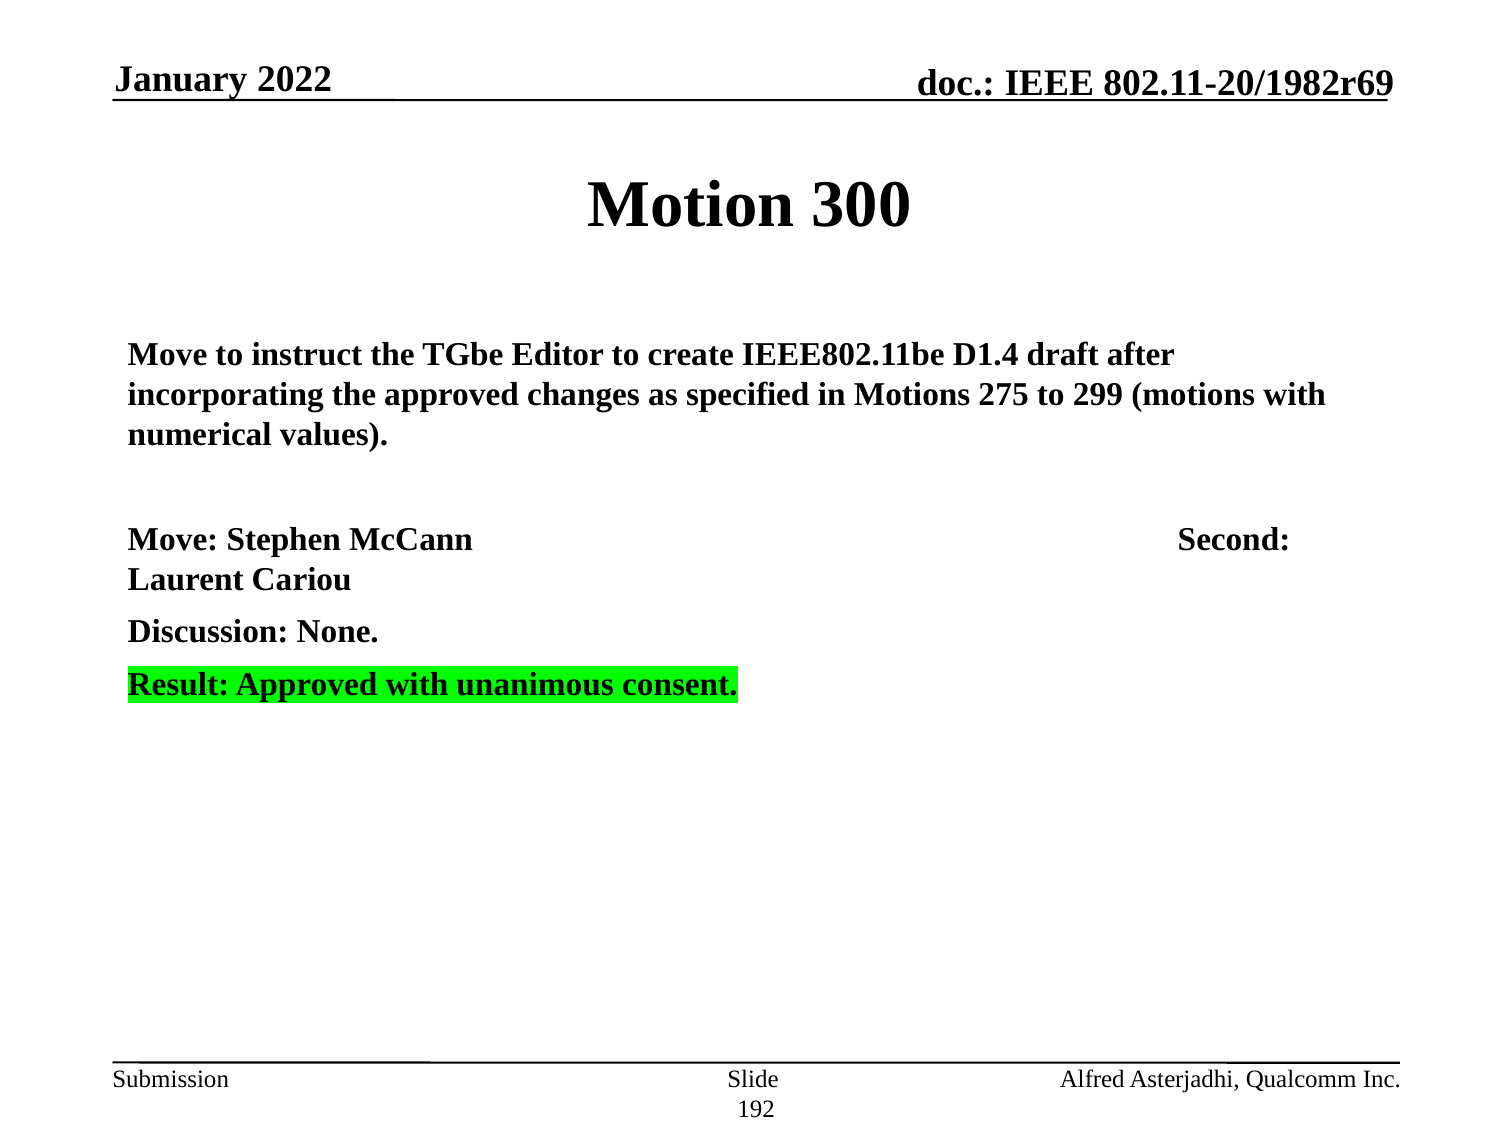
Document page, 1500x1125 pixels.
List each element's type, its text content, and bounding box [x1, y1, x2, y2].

list Move to instruct the TGbe Editor to create IEEE802.11be D1.4 draft after incorporating the approved changes as specified in Motions 275 to 299 (motions with numerical values). Move: Stephen McCann Second: Laurent Cariou Discussion: None. Result: Approved with unanimous consent. [112, 324, 1388, 1000]
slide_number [114, 54, 423, 100]
footer Alfred Asterjadhi, Qualcomm Inc. [878, 1061, 1402, 1093]
slide_number Slide 192 [712, 1061, 800, 1123]
title Motion 300 [112, 112, 1388, 288]
